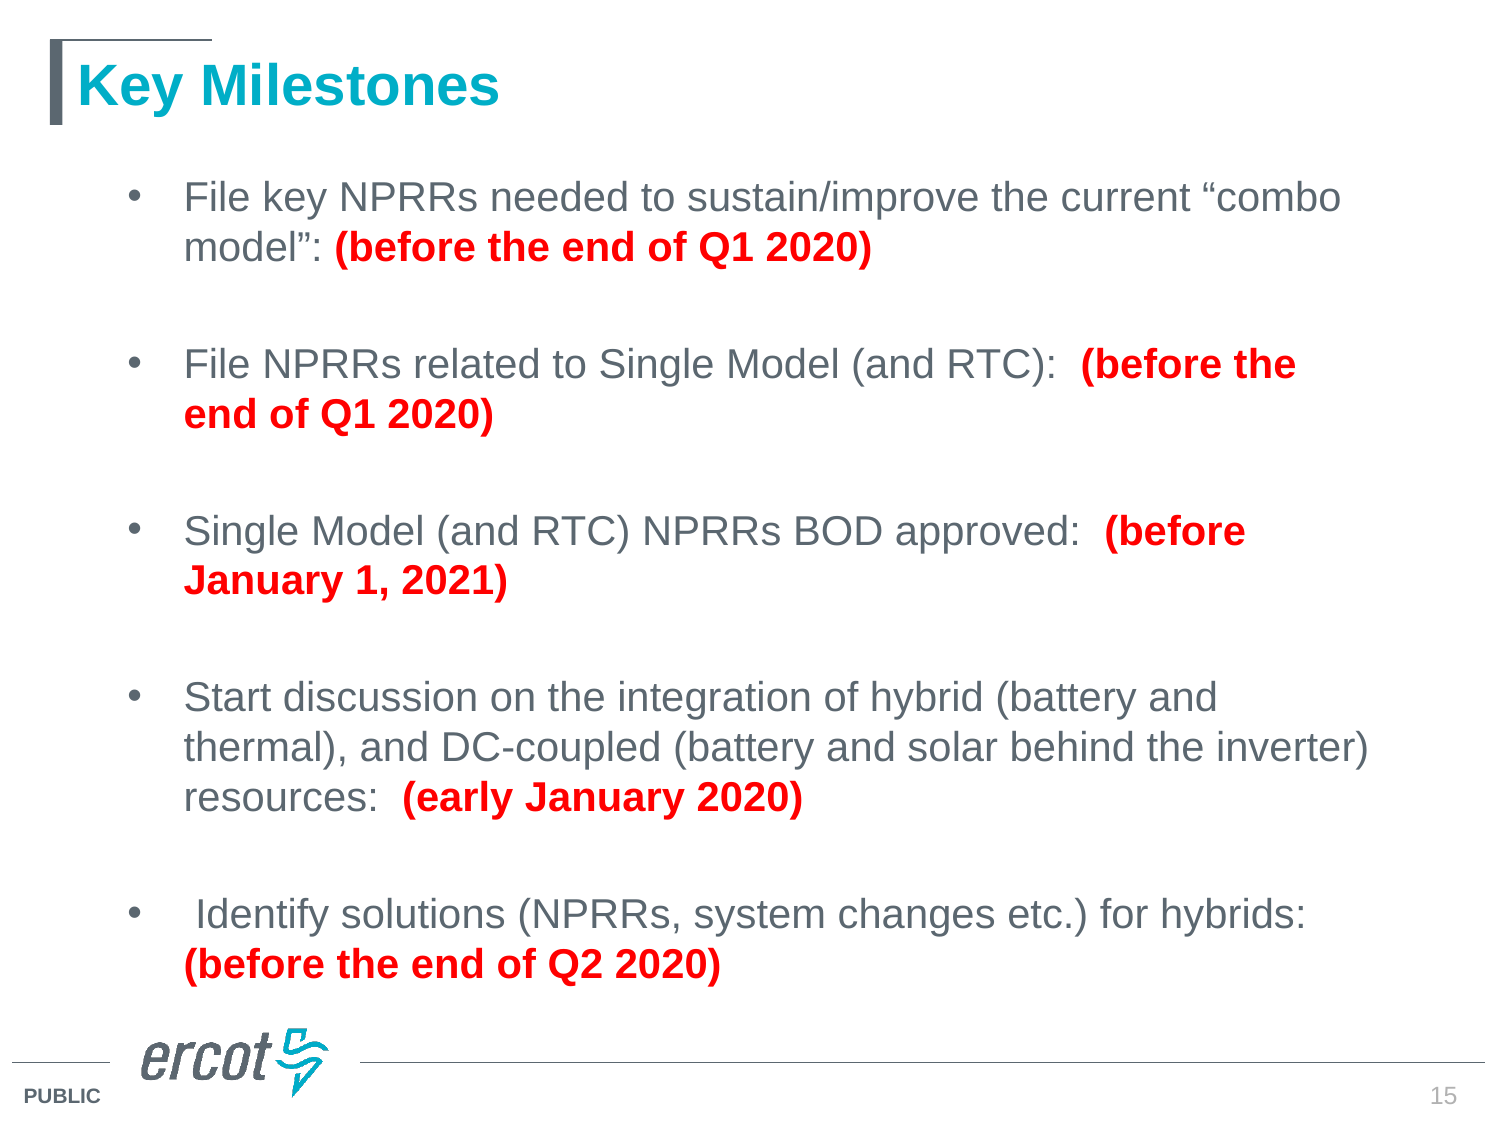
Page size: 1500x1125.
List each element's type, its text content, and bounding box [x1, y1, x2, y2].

picture [137, 1038, 332, 1100]
slide_number 15 [1400, 1076, 1488, 1113]
title Key Milestones [62, 39, 1450, 125]
list File key NPRRs needed to sustain/improve the current “combo model”: (before the end of Q1 2020) File NPRRs related to Single Model (and RTC): (before the end of Q1 2020) Single Model (and RTC) NPRRs BOD approved: (before January 1, 2021) Start discussion on the integration of hybrid (battery and thermal), and DC-coupled (battery and solar behind the inverter) resources: (early January 2020) Identify solutions (NPRRs, system changes etc.) for hybrids: (before the end of Q2 2020) [112, 162, 1388, 1038]
